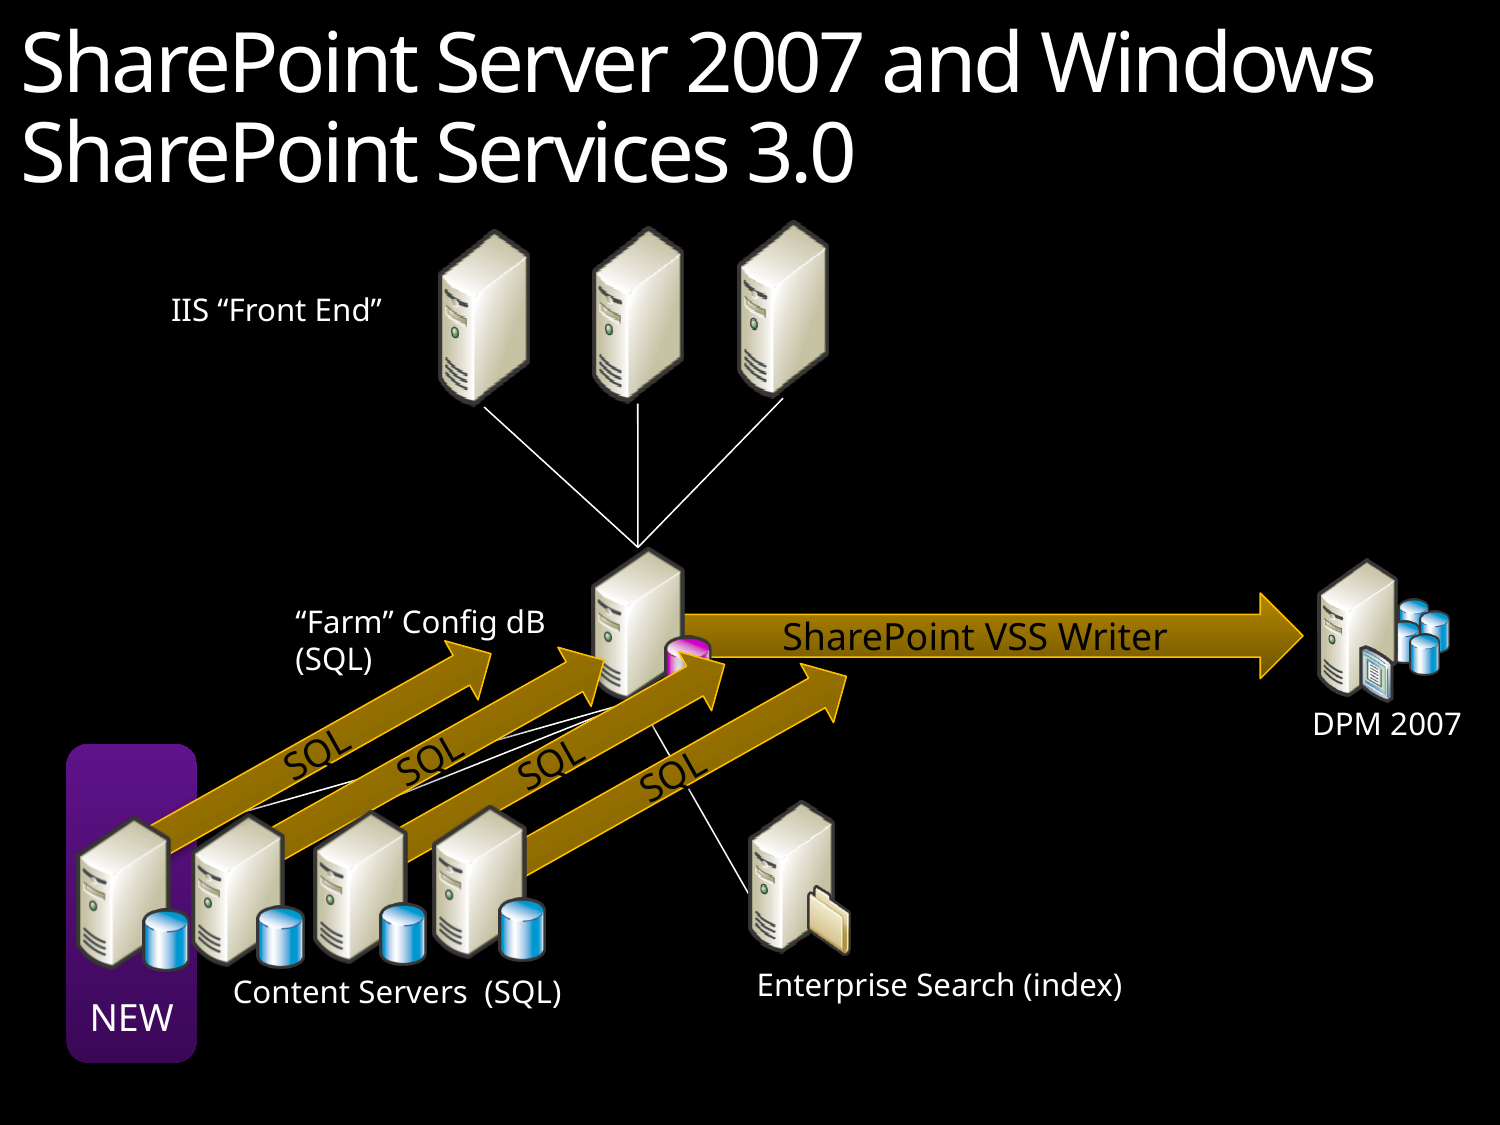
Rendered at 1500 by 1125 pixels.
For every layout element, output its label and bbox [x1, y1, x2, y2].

title [20, 20, 1500, 208]
picture [438, 229, 530, 408]
text_box [66, 399, 1304, 1064]
picture [737, 220, 829, 399]
text_box [155, 282, 398, 335]
picture [592, 225, 684, 404]
text_box [1297, 557, 1478, 749]
